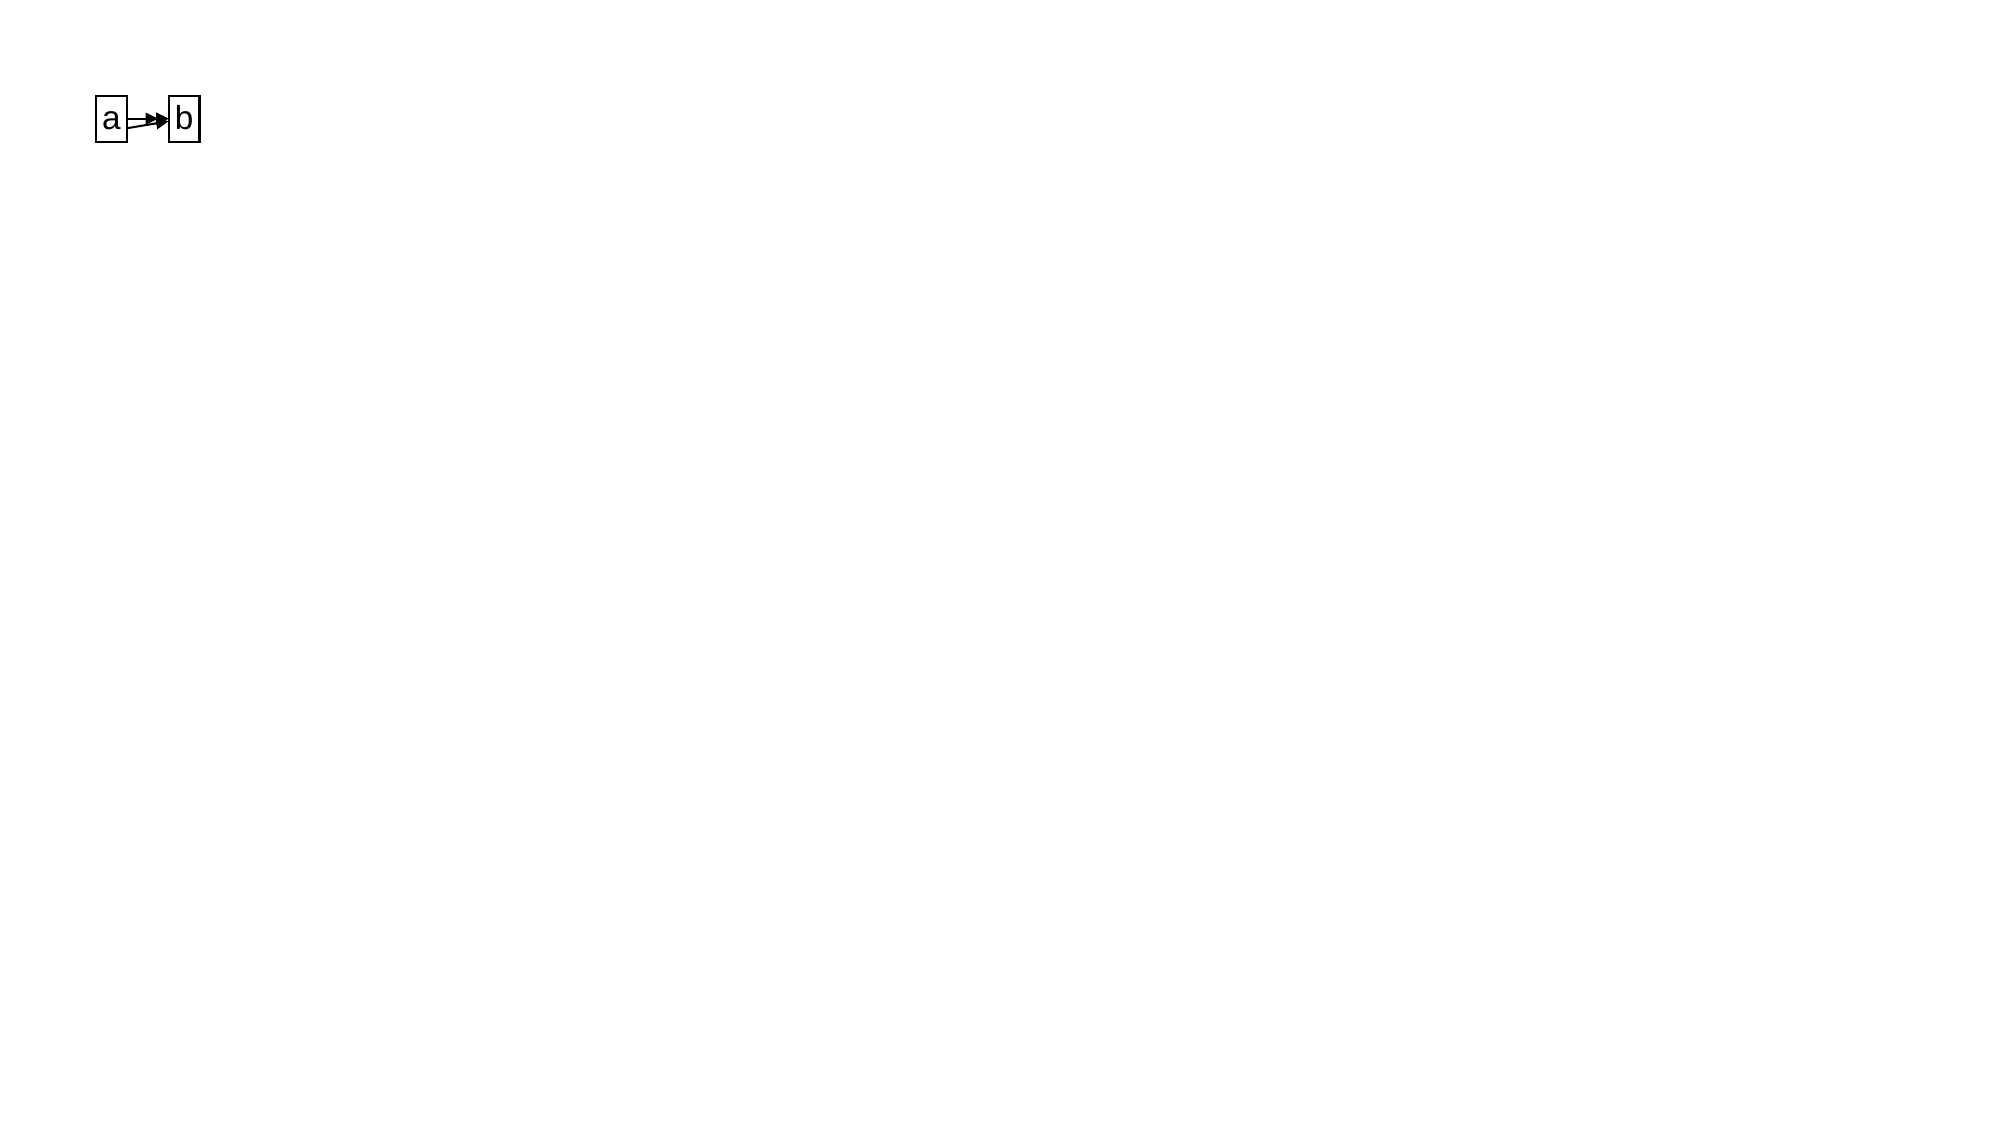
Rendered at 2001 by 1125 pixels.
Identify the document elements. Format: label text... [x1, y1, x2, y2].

text_box a [95, 95, 127, 142]
text_box [74, 74, 221, 163]
text_box b [168, 95, 200, 142]
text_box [126, 121, 169, 129]
